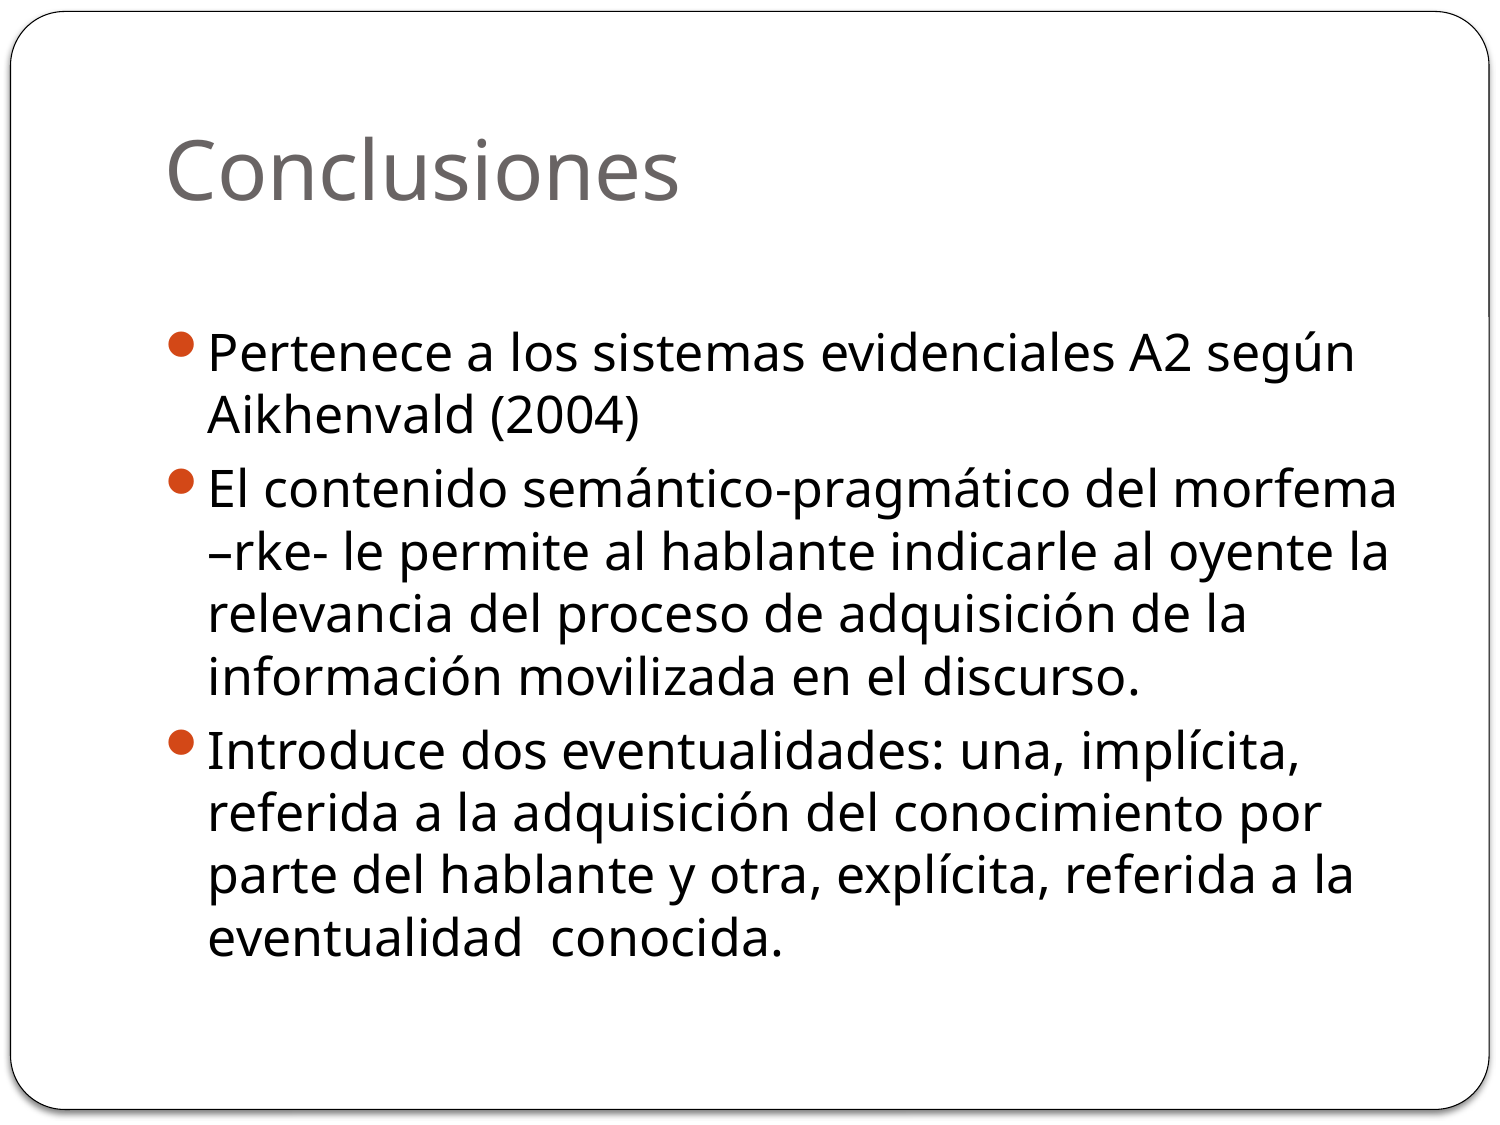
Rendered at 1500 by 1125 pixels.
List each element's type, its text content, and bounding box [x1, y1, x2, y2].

list Pertenece a los sistemas evidenciales A2 según Aikhenvald (2004) El contenido semántico-pragmático del morfema –rke- le permite al hablante indicarle al oyente la relevancia del proceso de adquisición de la información movilizada en el discurso. Introduce dos eventualidades: una, implícita, referida a la adquisición del conocimiento por parte del hablante y otra, explícita, referida a la eventualidad conocida. [150, 237, 1425, 988]
title Conclusiones [150, 45, 1425, 233]
